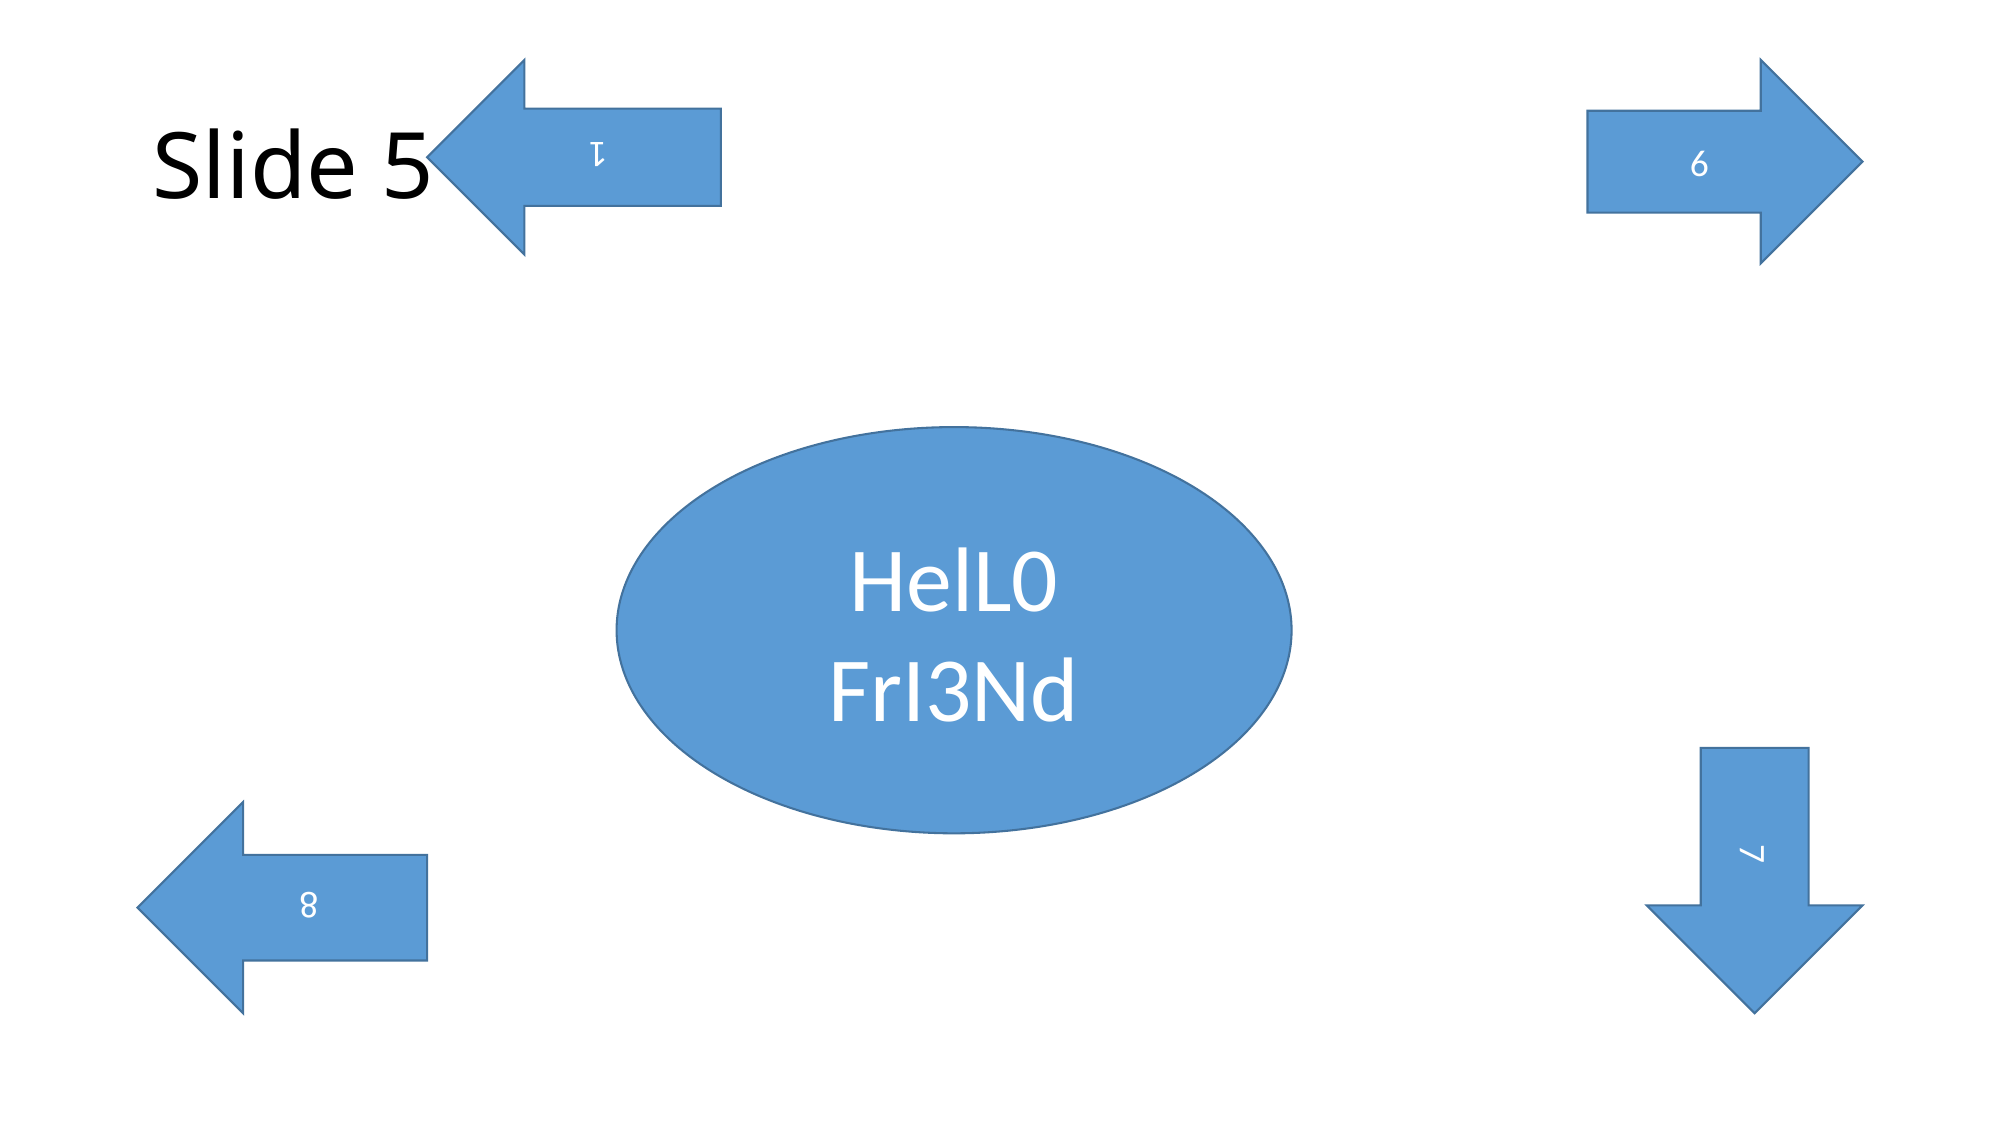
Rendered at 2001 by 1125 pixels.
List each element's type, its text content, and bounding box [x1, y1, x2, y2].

text_box 1 [425, 57, 722, 258]
text_box HelL0 FrI3Nd [615, 426, 1293, 835]
title Slide 5 [137, 59, 1863, 278]
text_box 6 [1586, 57, 1865, 266]
text_box 7 [1644, 746, 1865, 1015]
text_box 8 [136, 799, 429, 1016]
